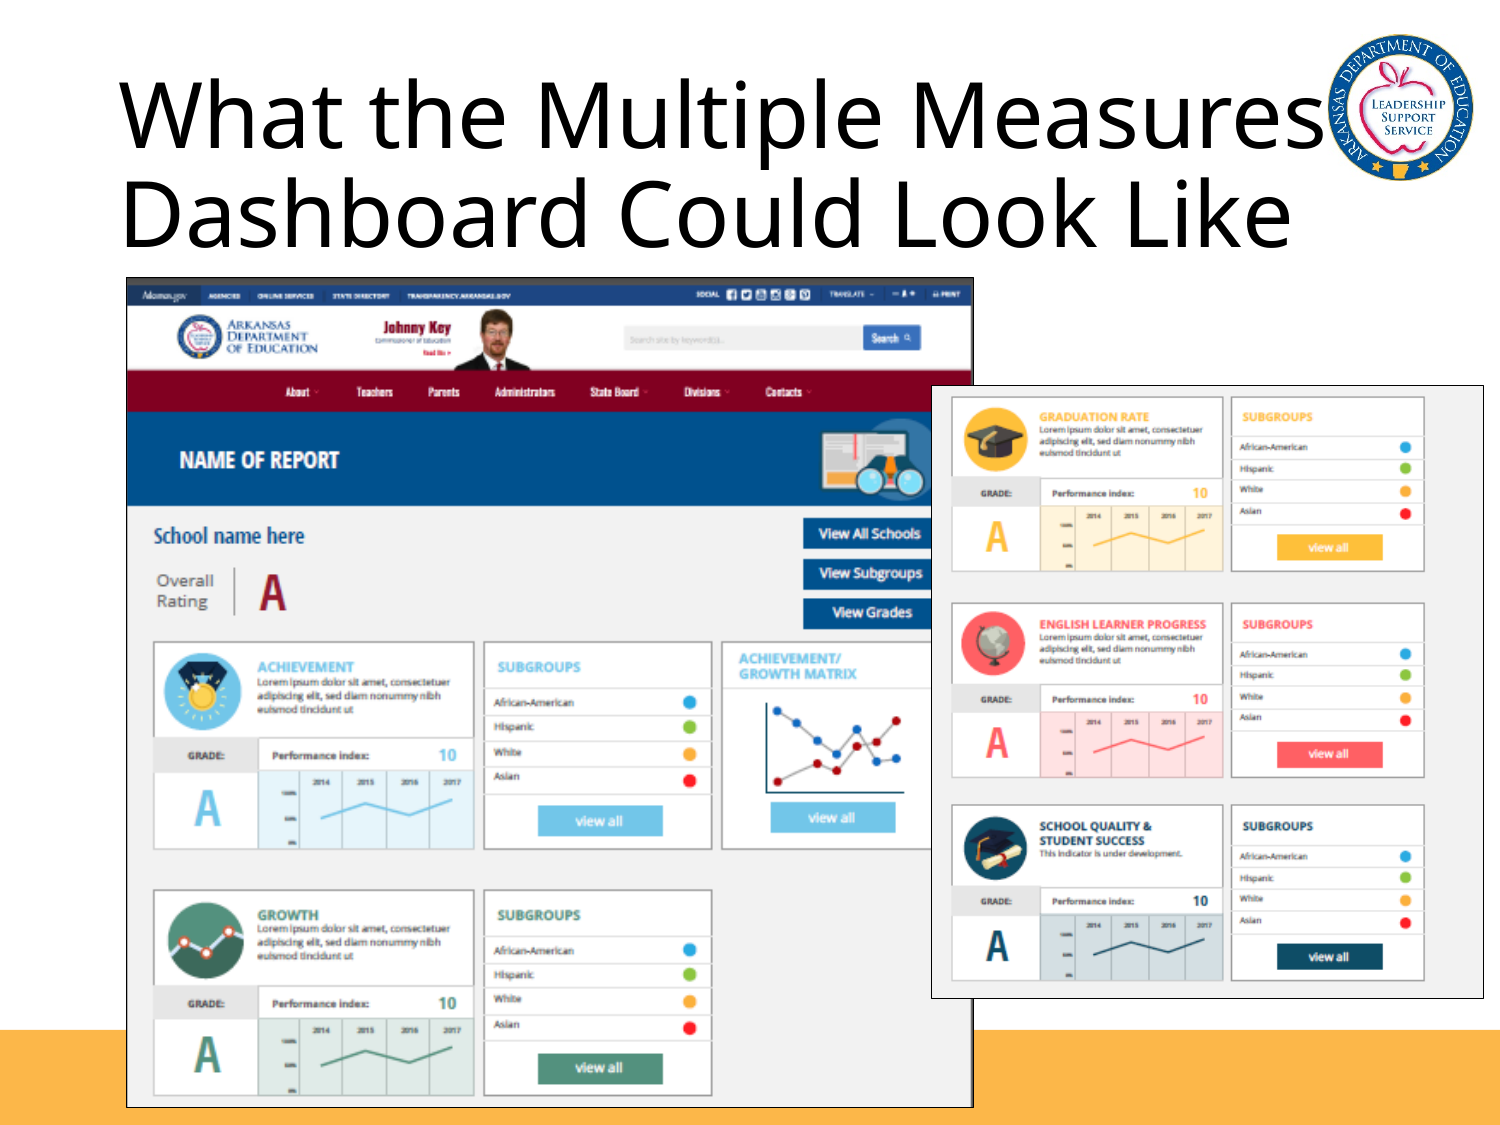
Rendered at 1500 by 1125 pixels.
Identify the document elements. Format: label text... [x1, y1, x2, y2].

title What the Multiple Measures Dashboard Could Look Like [103, 59, 1397, 278]
picture [1327, 34, 1478, 181]
picture [126, 277, 1483, 1107]
